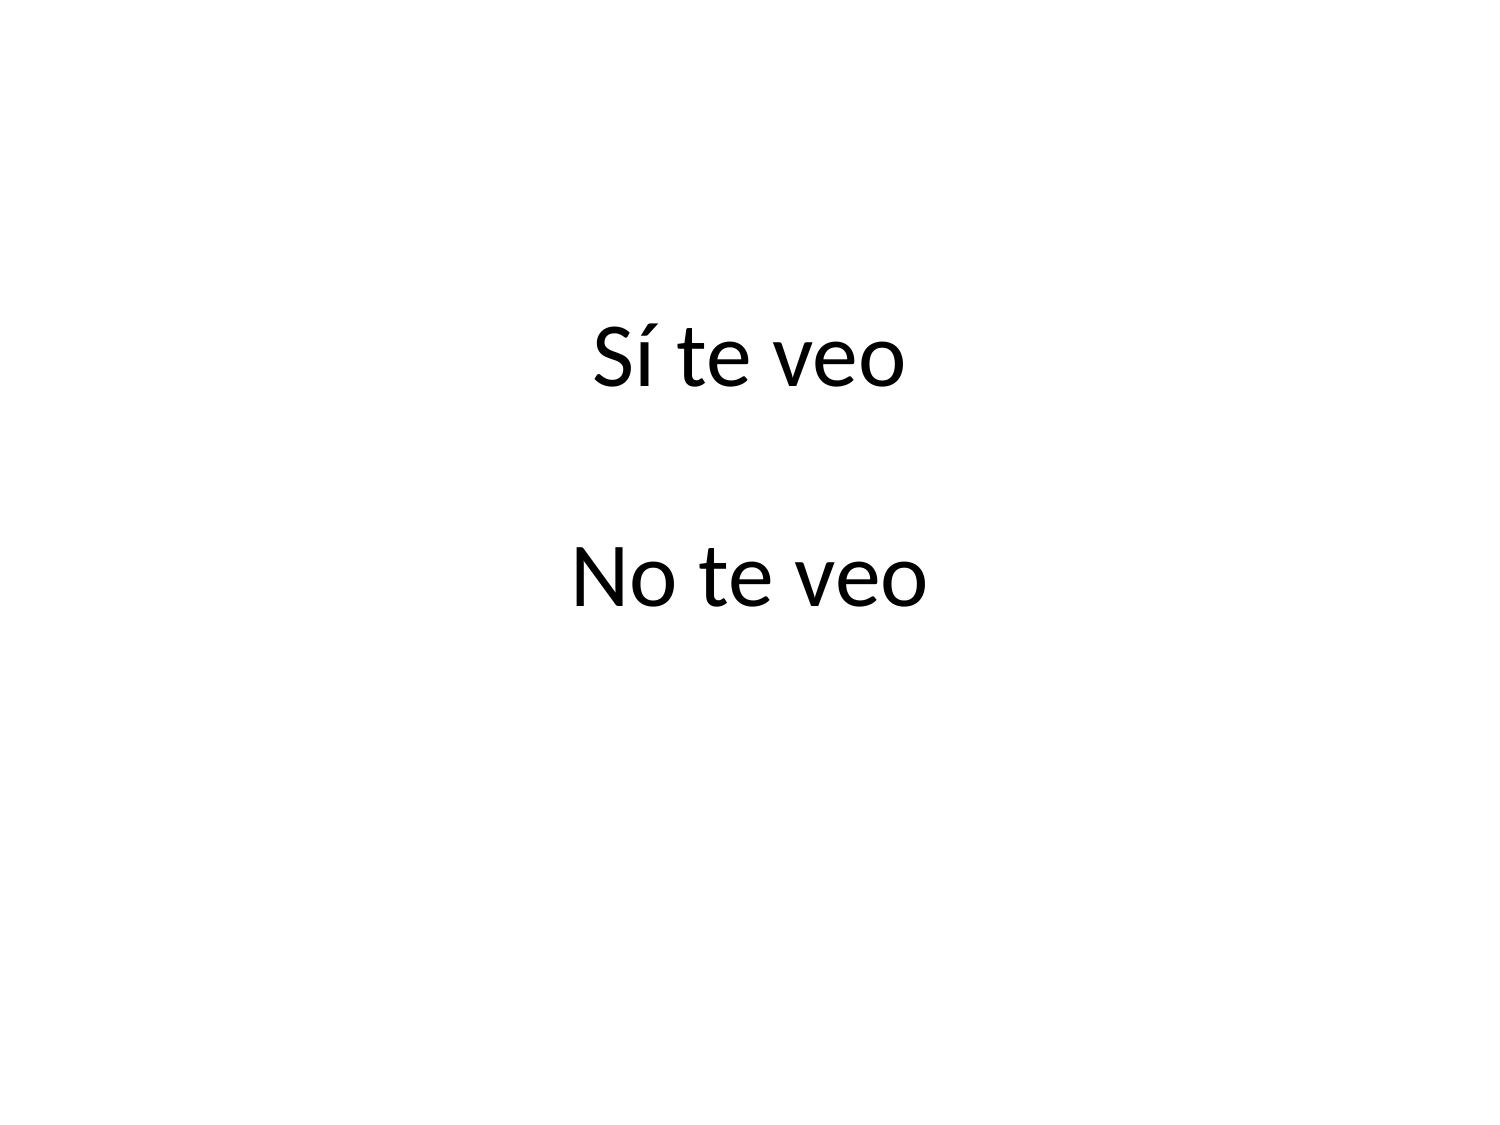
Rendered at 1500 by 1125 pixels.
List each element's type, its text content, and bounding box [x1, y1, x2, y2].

title Sí te veo No te veo [75, 45, 1425, 875]
